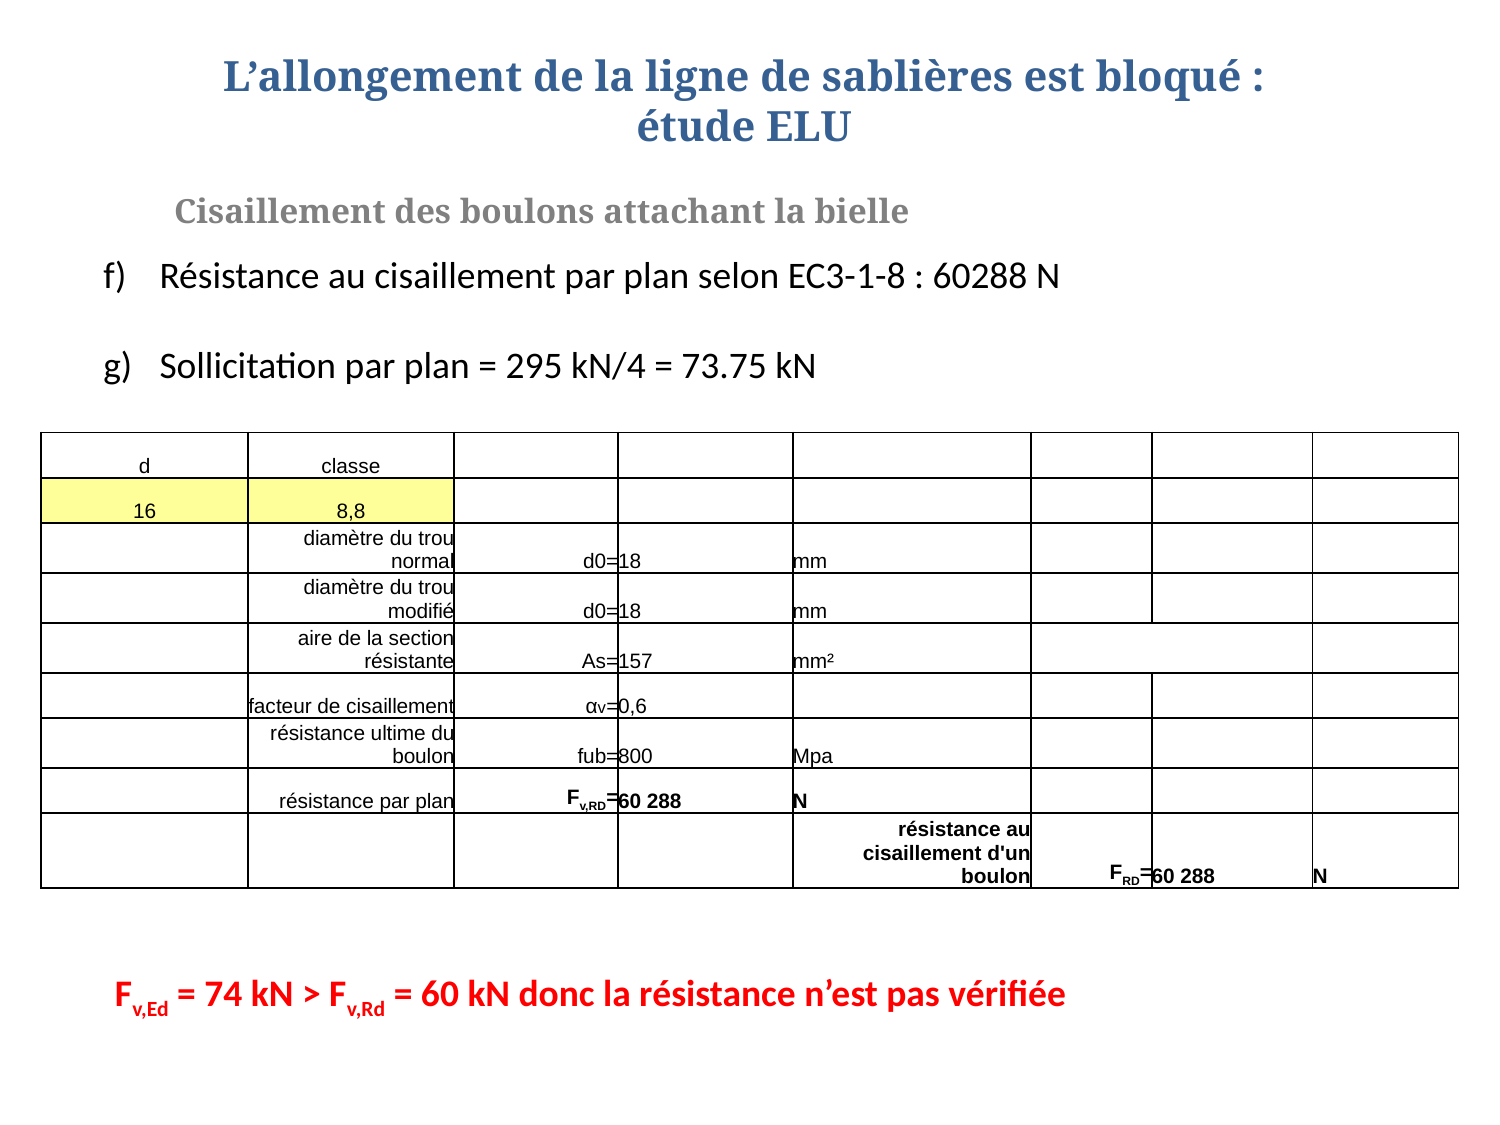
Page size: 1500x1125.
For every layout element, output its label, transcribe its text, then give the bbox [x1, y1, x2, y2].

table_cell [619, 479, 792, 522]
table_cell diamètre du trou normal [249, 524, 453, 572]
table_cell [1313, 479, 1458, 522]
table_cell résistance au cisaillement d'un boulon [794, 814, 1030, 887]
table_cell [42, 624, 247, 672]
table_header [794, 433, 1030, 477]
table_cell d0= [455, 524, 617, 572]
table_cell [1032, 524, 1151, 572]
table_cell 18 [619, 524, 792, 572]
table_cell [1032, 624, 1312, 672]
table_cell [1313, 769, 1458, 812]
table_cell 16 [42, 479, 247, 522]
table_cell [1313, 524, 1458, 572]
table_header [1153, 433, 1312, 477]
table_cell Mpa [794, 719, 1030, 767]
table_cell [1153, 574, 1312, 622]
table_header d [42, 433, 247, 477]
table_cell [1032, 479, 1151, 522]
table_cell As= [455, 624, 617, 672]
text_box Fv,Ed = 74 kN > Fv,Rd = 60 kN donc la résistance n’est pas vérifiée [100, 916, 1436, 1073]
table_cell résistance ultime du boulon [249, 719, 453, 767]
table_header [455, 433, 617, 477]
table_cell [42, 674, 247, 717]
table_cell [1313, 719, 1458, 767]
table_cell 800 [619, 719, 792, 767]
table_cell [794, 479, 1030, 522]
table_cell [1032, 574, 1151, 622]
table_cell [1313, 624, 1458, 672]
text_box L’allongement de la ligne de sablières est bloqué : étude ELU Cisaillement des boulons attachant la bielle [159, 42, 1329, 238]
table_cell [1153, 769, 1312, 812]
table_cell [42, 574, 247, 622]
table_cell fub= [455, 719, 617, 767]
table_cell [1032, 674, 1151, 717]
table_cell mm [794, 574, 1030, 622]
table_cell [455, 479, 617, 522]
table_cell [455, 814, 617, 887]
table_cell N [794, 769, 1030, 812]
table_cell mm² [794, 624, 1030, 672]
table_header [619, 433, 792, 477]
table_header classe [249, 433, 453, 477]
table_cell [794, 674, 1030, 717]
table_cell [1153, 719, 1312, 767]
table_cell [1032, 719, 1151, 767]
table_cell [42, 719, 247, 767]
table_cell N [1313, 814, 1458, 887]
table_cell [1153, 674, 1312, 717]
table_cell facteur de cisaillement [249, 674, 453, 717]
table_cell FRD= [1032, 814, 1151, 887]
table_cell 157 [619, 624, 792, 672]
text_box Résistance au cisaillement par plan selon EC3-1-8 : 60288 N Sollicitation par plan = 295 kN/4 = 73.75 kN [88, 243, 1424, 432]
table_cell 0,6 [619, 674, 792, 717]
table_cell résistance par plan [249, 769, 453, 812]
table_cell mm [794, 524, 1030, 572]
table_cell diamètre du trou modifié [249, 574, 453, 622]
table_cell 60 288 [619, 769, 792, 812]
table_cell Fv,RD= [455, 769, 617, 812]
table_cell [1313, 674, 1458, 717]
table_cell d0= [455, 574, 617, 622]
table_cell [1153, 524, 1312, 572]
table_cell aire de la section résistante [249, 624, 453, 672]
table_header [1313, 433, 1458, 477]
table_cell 18 [619, 574, 792, 622]
table_cell [42, 814, 247, 887]
table_cell [1032, 769, 1151, 812]
table_cell αv= [455, 674, 617, 717]
table_cell [42, 524, 247, 572]
table_cell [619, 814, 792, 887]
table_cell [1313, 574, 1458, 622]
table_cell 60 288 [1153, 814, 1312, 887]
table_header [1032, 433, 1151, 477]
table_cell 8,8 [249, 479, 453, 522]
table_cell [249, 814, 453, 887]
table_cell [42, 769, 247, 812]
table_cell [1153, 479, 1312, 522]
